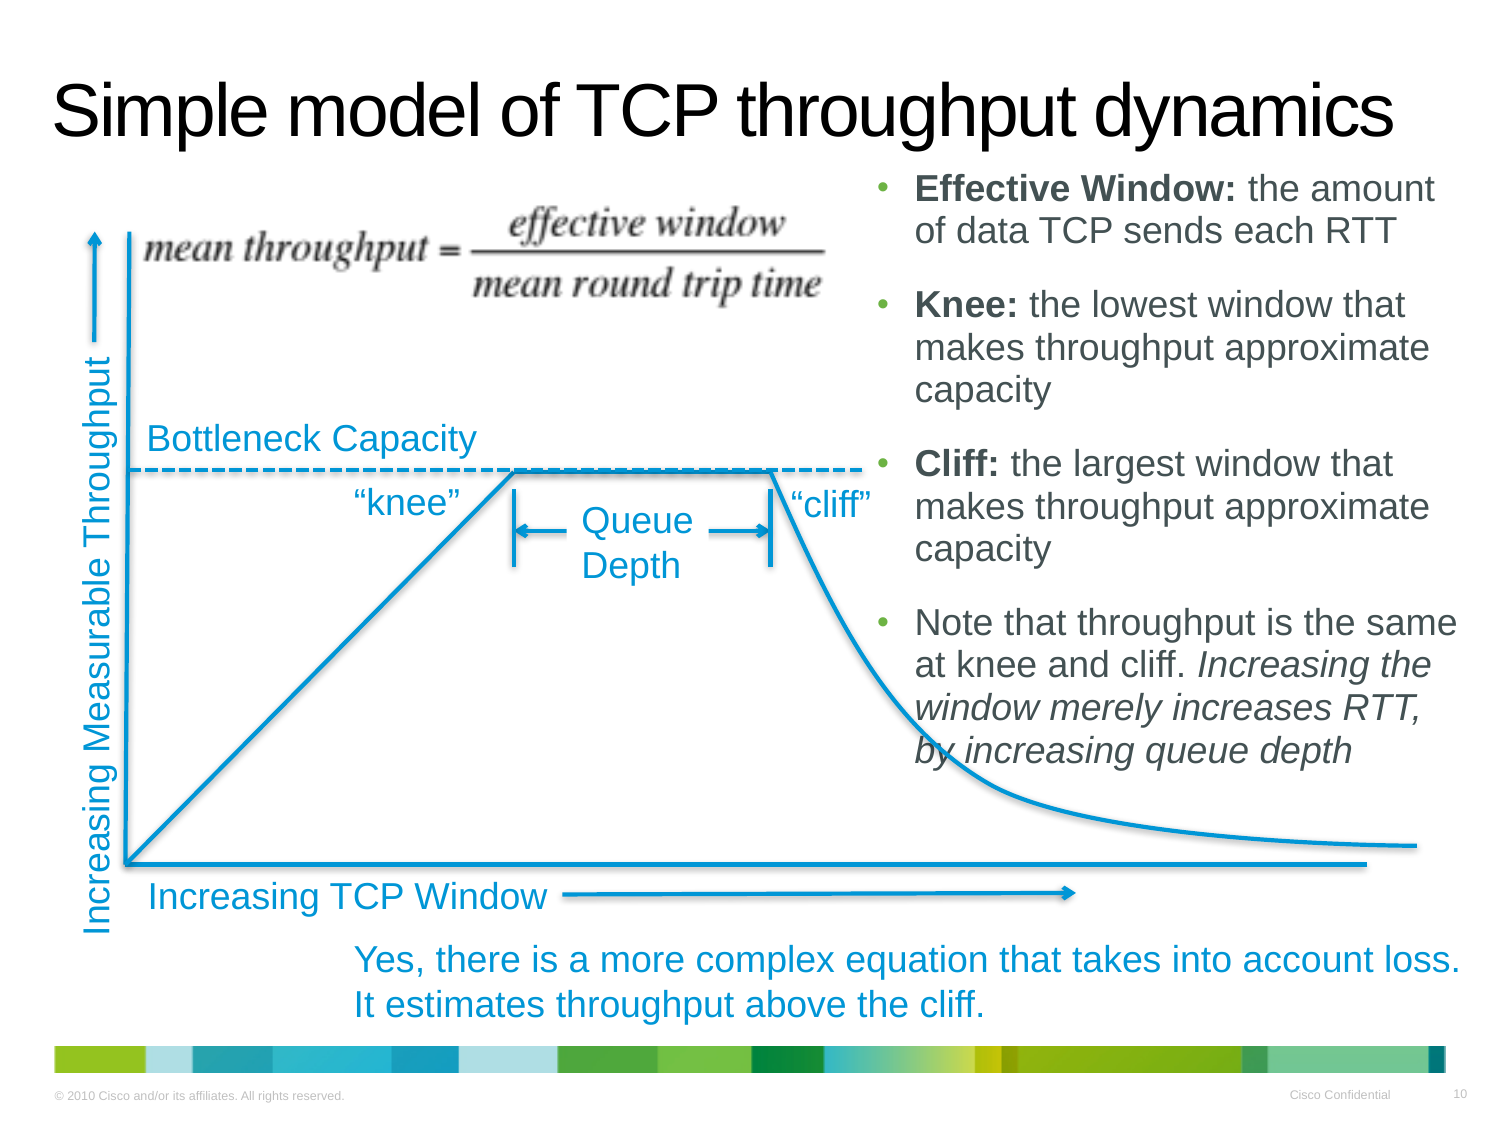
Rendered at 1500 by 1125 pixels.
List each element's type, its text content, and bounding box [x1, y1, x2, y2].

text_box Increasing Measurable Throughput [64, 342, 125, 952]
text_box Yes, there is a more complex equation that takes into account loss. It estimates throughput above the cliff. [338, 927, 1488, 1033]
text_box [771, 479, 1417, 848]
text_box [125, 231, 130, 469]
text_box Queue Depth [566, 538, 709, 594]
text_box Bottleneck Capacity [136, 406, 493, 467]
text_box “cliff” [791, 472, 887, 532]
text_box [139, 193, 832, 312]
list Effective Window: the amount of data TCP sends each RTT Knee: the lowest window that makes throughput approximate capacity Cliff: the largest window that makes throughput approximate capacity Note that throughput is the same at knee and cliff. Increasing the window merely increases RTT, by increasing queue depth [862, 159, 1475, 717]
title Simple model of TCP throughput dynamics [37, 70, 1447, 159]
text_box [565, 892, 1077, 896]
picture [54, 1046, 1446, 1073]
text_box Increasing TCP Window [132, 873, 563, 925]
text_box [125, 478, 514, 865]
text_box Queue Depth [566, 488, 709, 529]
text_box “cliff” [778, 513, 788, 532]
